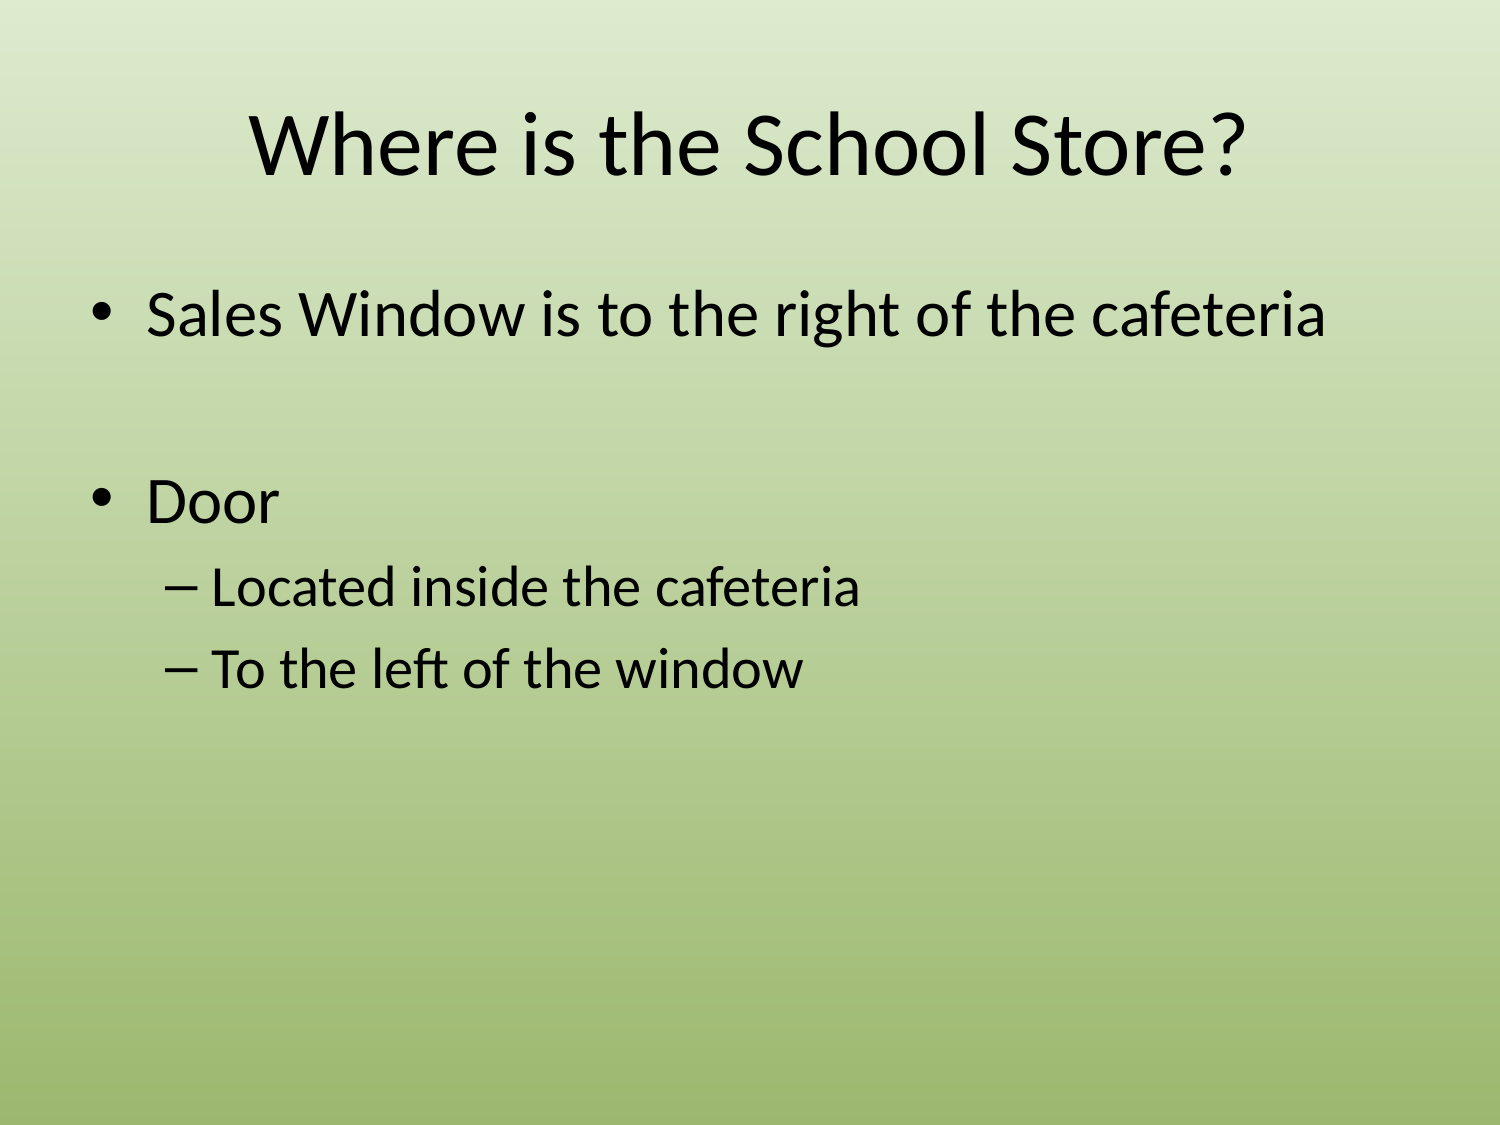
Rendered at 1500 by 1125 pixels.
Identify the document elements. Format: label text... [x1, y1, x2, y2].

title Where is the School Store? [75, 45, 1425, 233]
list Sales Window is to the right of the cafeteria Door Located inside the cafeteria To the left of the window [75, 262, 1463, 1005]
